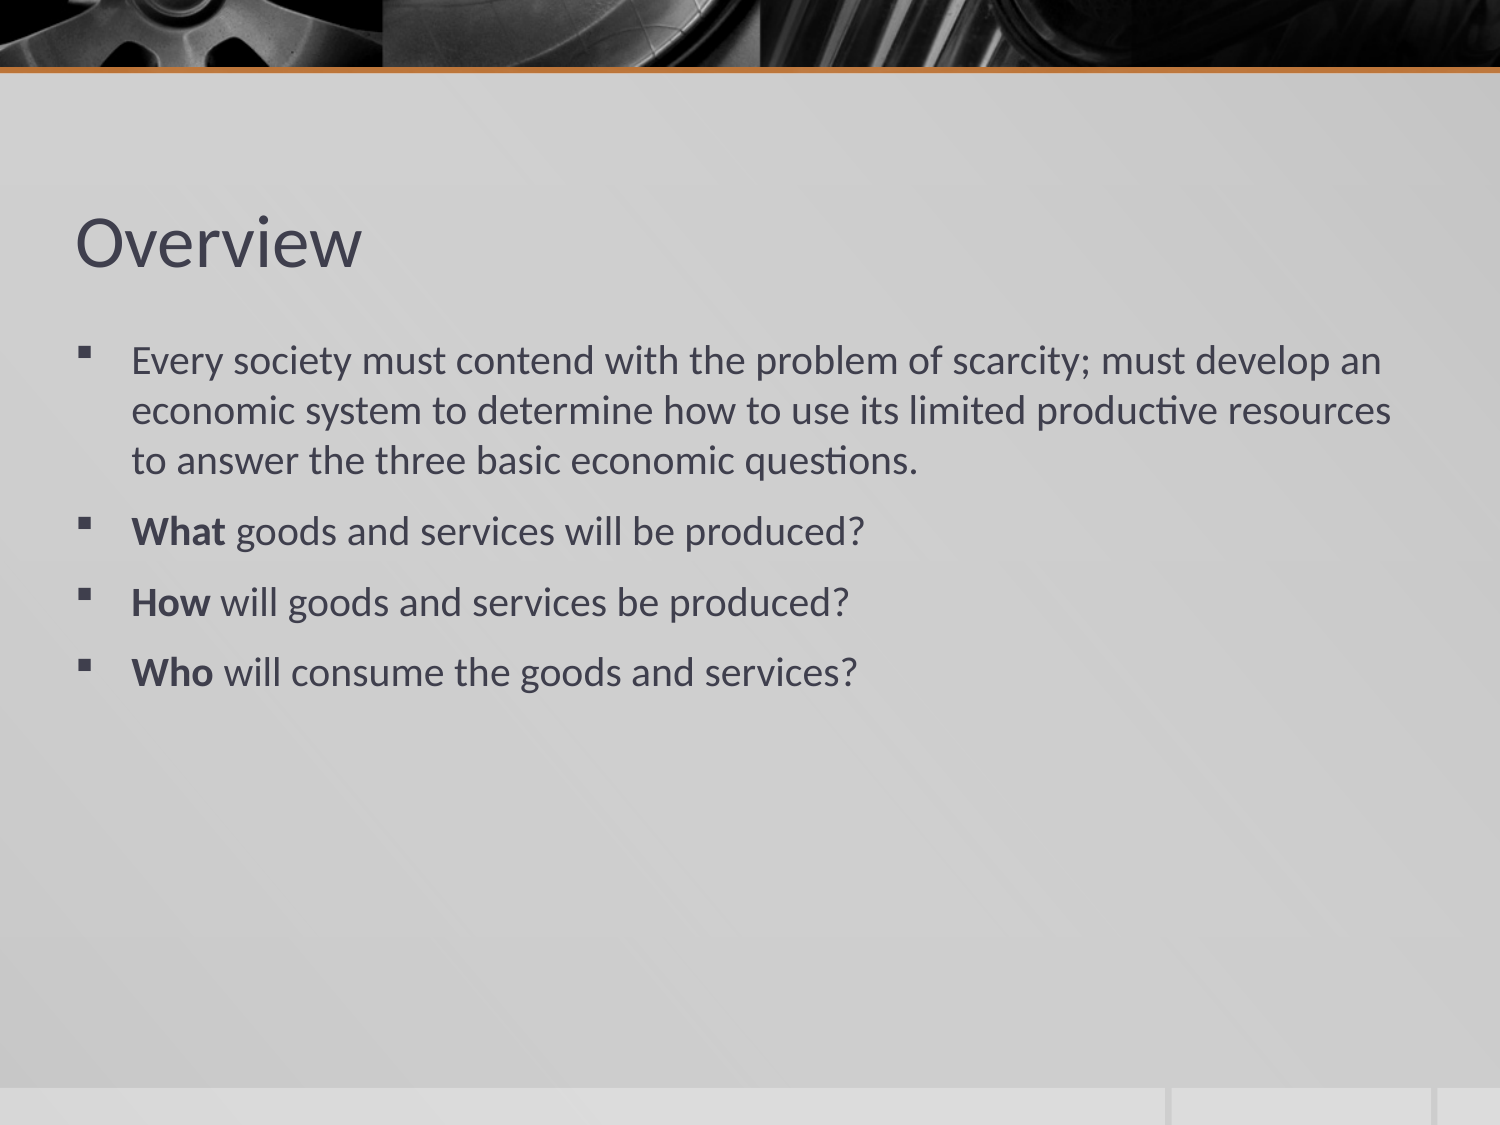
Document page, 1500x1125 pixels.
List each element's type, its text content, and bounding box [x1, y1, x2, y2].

picture [0, 0, 1500, 67]
title Overview [75, 162, 1425, 313]
list Every society must contend with the problem of scarcity; must develop an economic system to determine how to use its limited productive resources to answer the three basic economic questions. What goods and services will be produced? How will goods and services be produced? Who will consume the goods and services? [75, 324, 1425, 1005]
